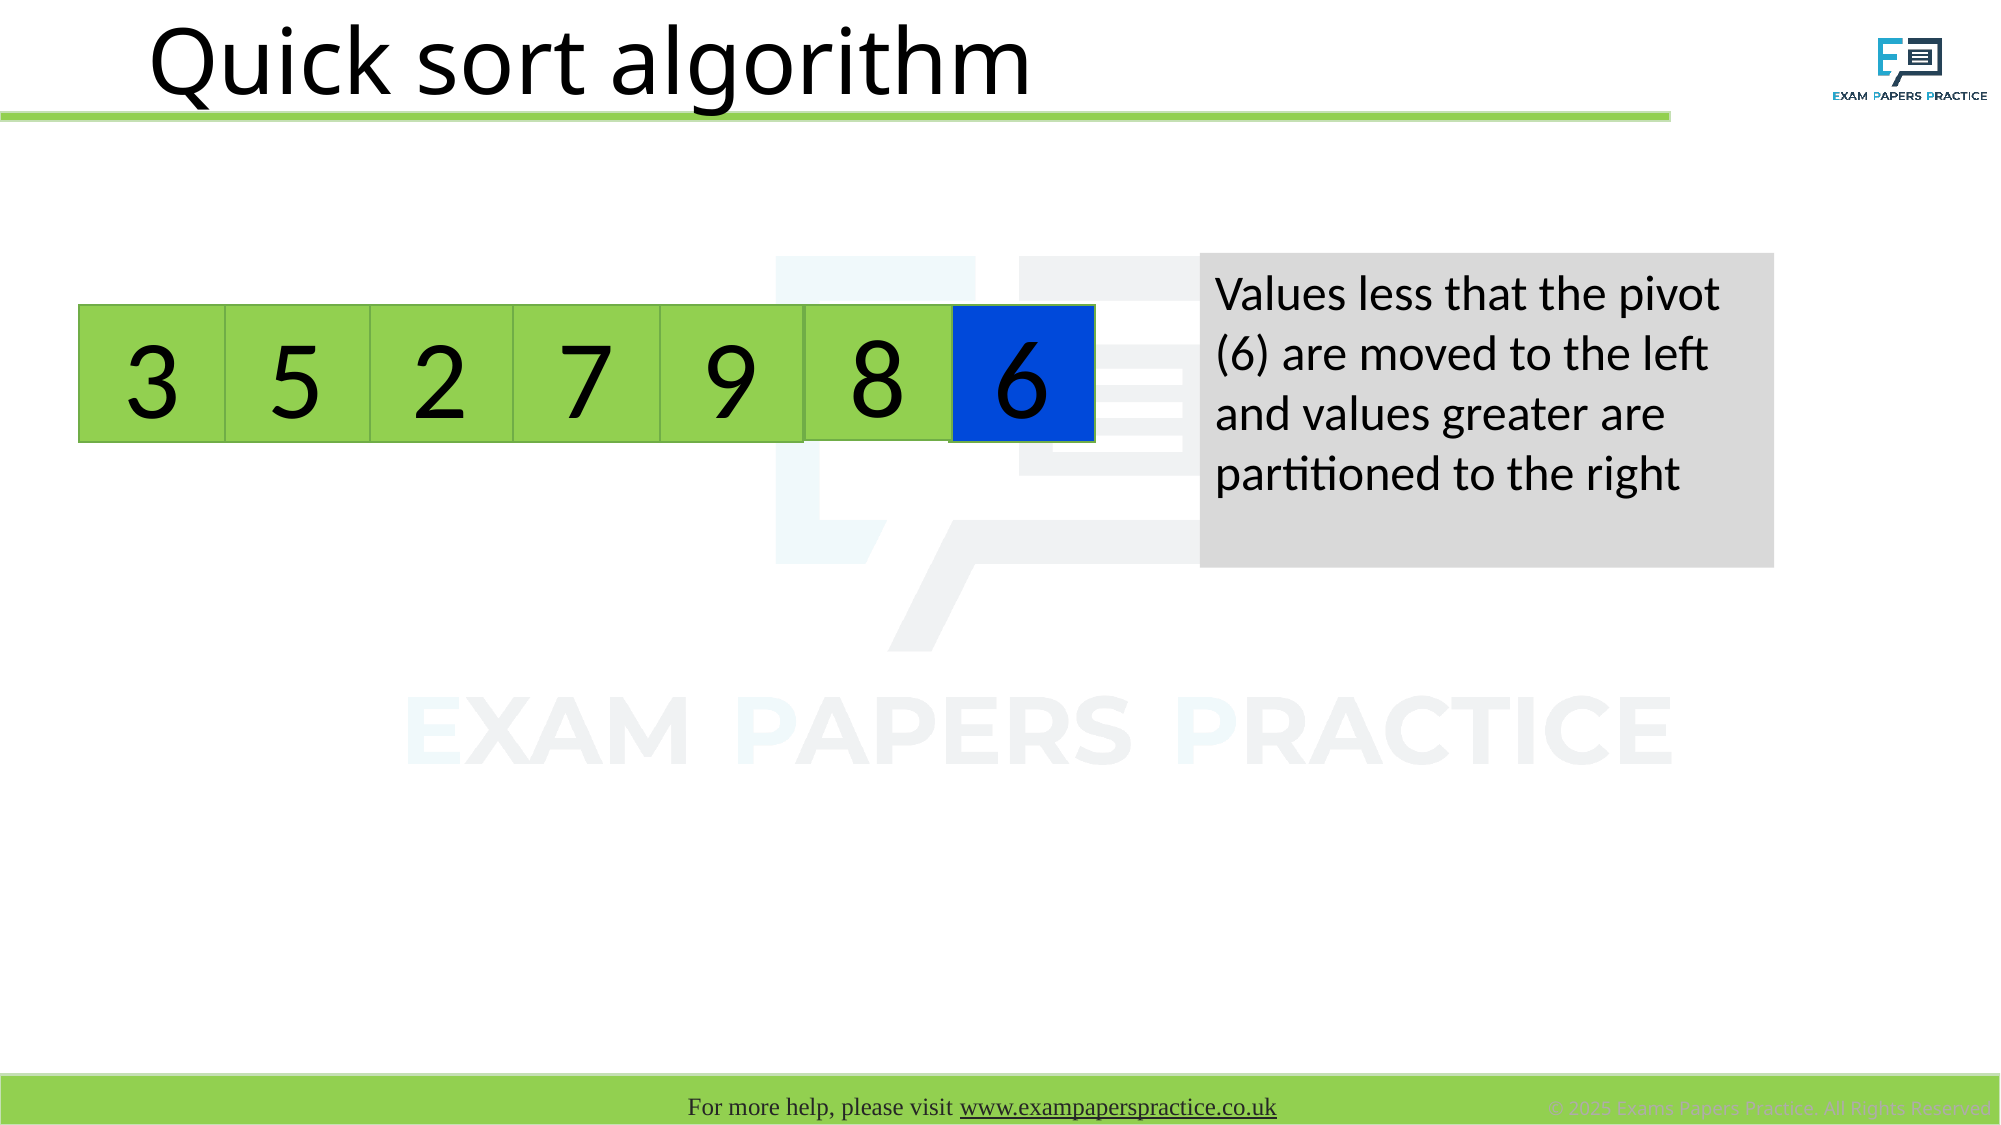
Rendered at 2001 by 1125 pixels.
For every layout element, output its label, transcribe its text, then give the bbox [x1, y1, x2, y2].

text_box 2 [371, 304, 514, 443]
text_box 8 [804, 304, 953, 441]
text_box Values less that the pivot (6) are moved to the left and values greater are partitioned to the right [1199, 252, 1775, 568]
text_box 3 [78, 304, 226, 443]
text_box 6 [948, 304, 1096, 443]
title Quick sort algorithm [132, 0, 1200, 162]
text_box 5 [226, 304, 371, 443]
text_box 9 [661, 304, 804, 443]
text_box 7 [514, 304, 661, 443]
